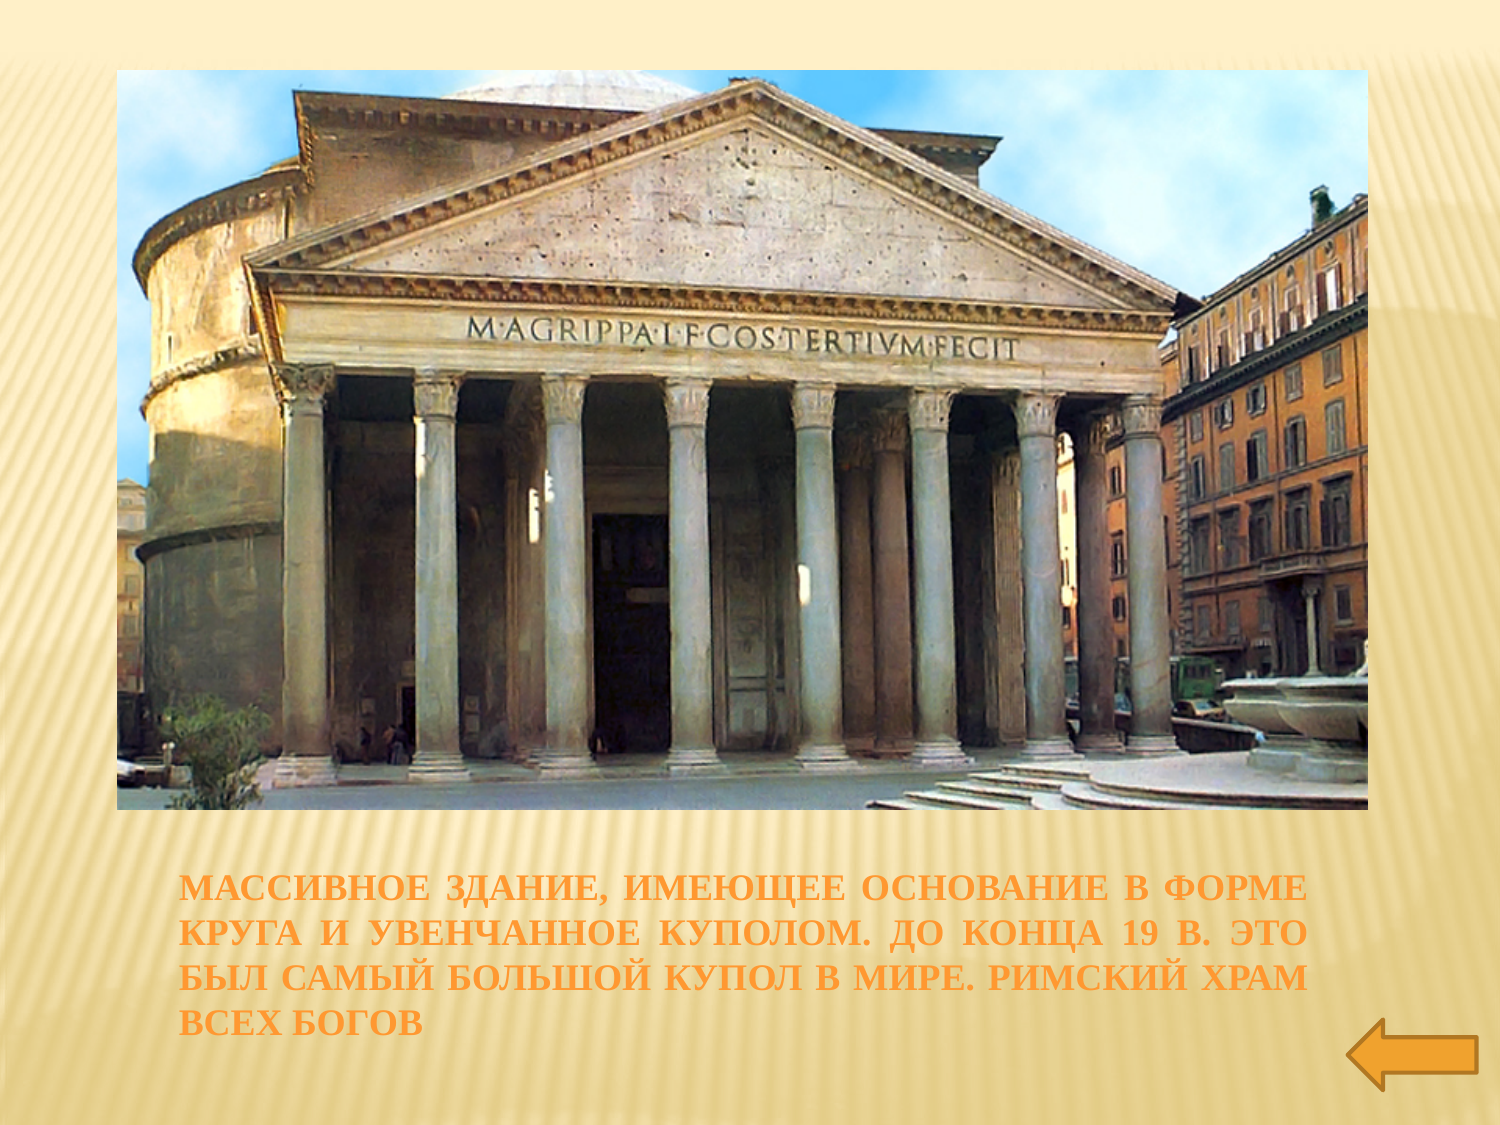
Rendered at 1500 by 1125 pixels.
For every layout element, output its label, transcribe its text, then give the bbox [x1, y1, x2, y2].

text_box [1345, 1017, 1479, 1093]
text_box массивное здание, имеющее основание в форме круга и увенчанное куполом. До конца 19 в. Это был самый большой купол в мире. Римский храм всех богов [164, 855, 1325, 1051]
picture [116, 70, 1368, 810]
